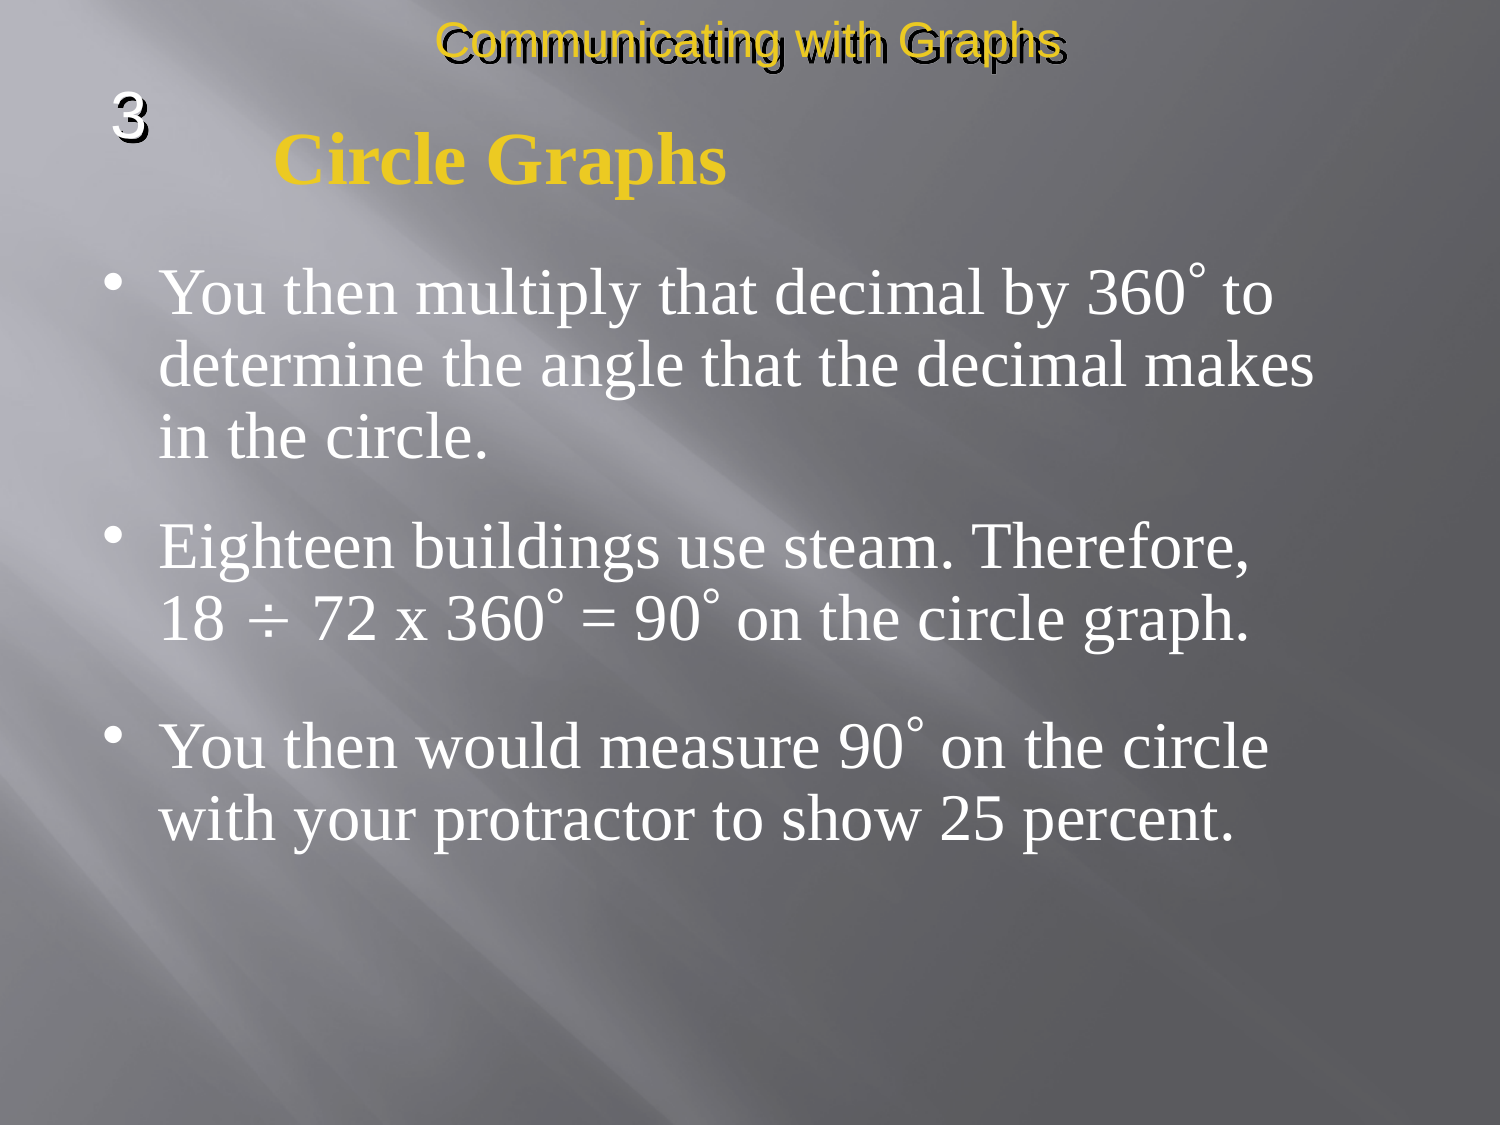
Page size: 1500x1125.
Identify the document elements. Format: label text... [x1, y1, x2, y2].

text_box 3 [95, 64, 163, 160]
text_box You then multiply that decimal by 360 to determine the angle that the decimal makes in the circle. [87, 249, 1350, 481]
text_box Communicating with Graphs [419, 0, 1077, 75]
text_box Circle Graphs [258, 112, 743, 209]
text_box You then would measure 90 on the circle with your protractor to show 25 percent. [87, 703, 1350, 863]
text_box Eighteen buildings use steam. Therefore, 18  72 x 360 = 90 on the circle graph. [87, 503, 1338, 663]
